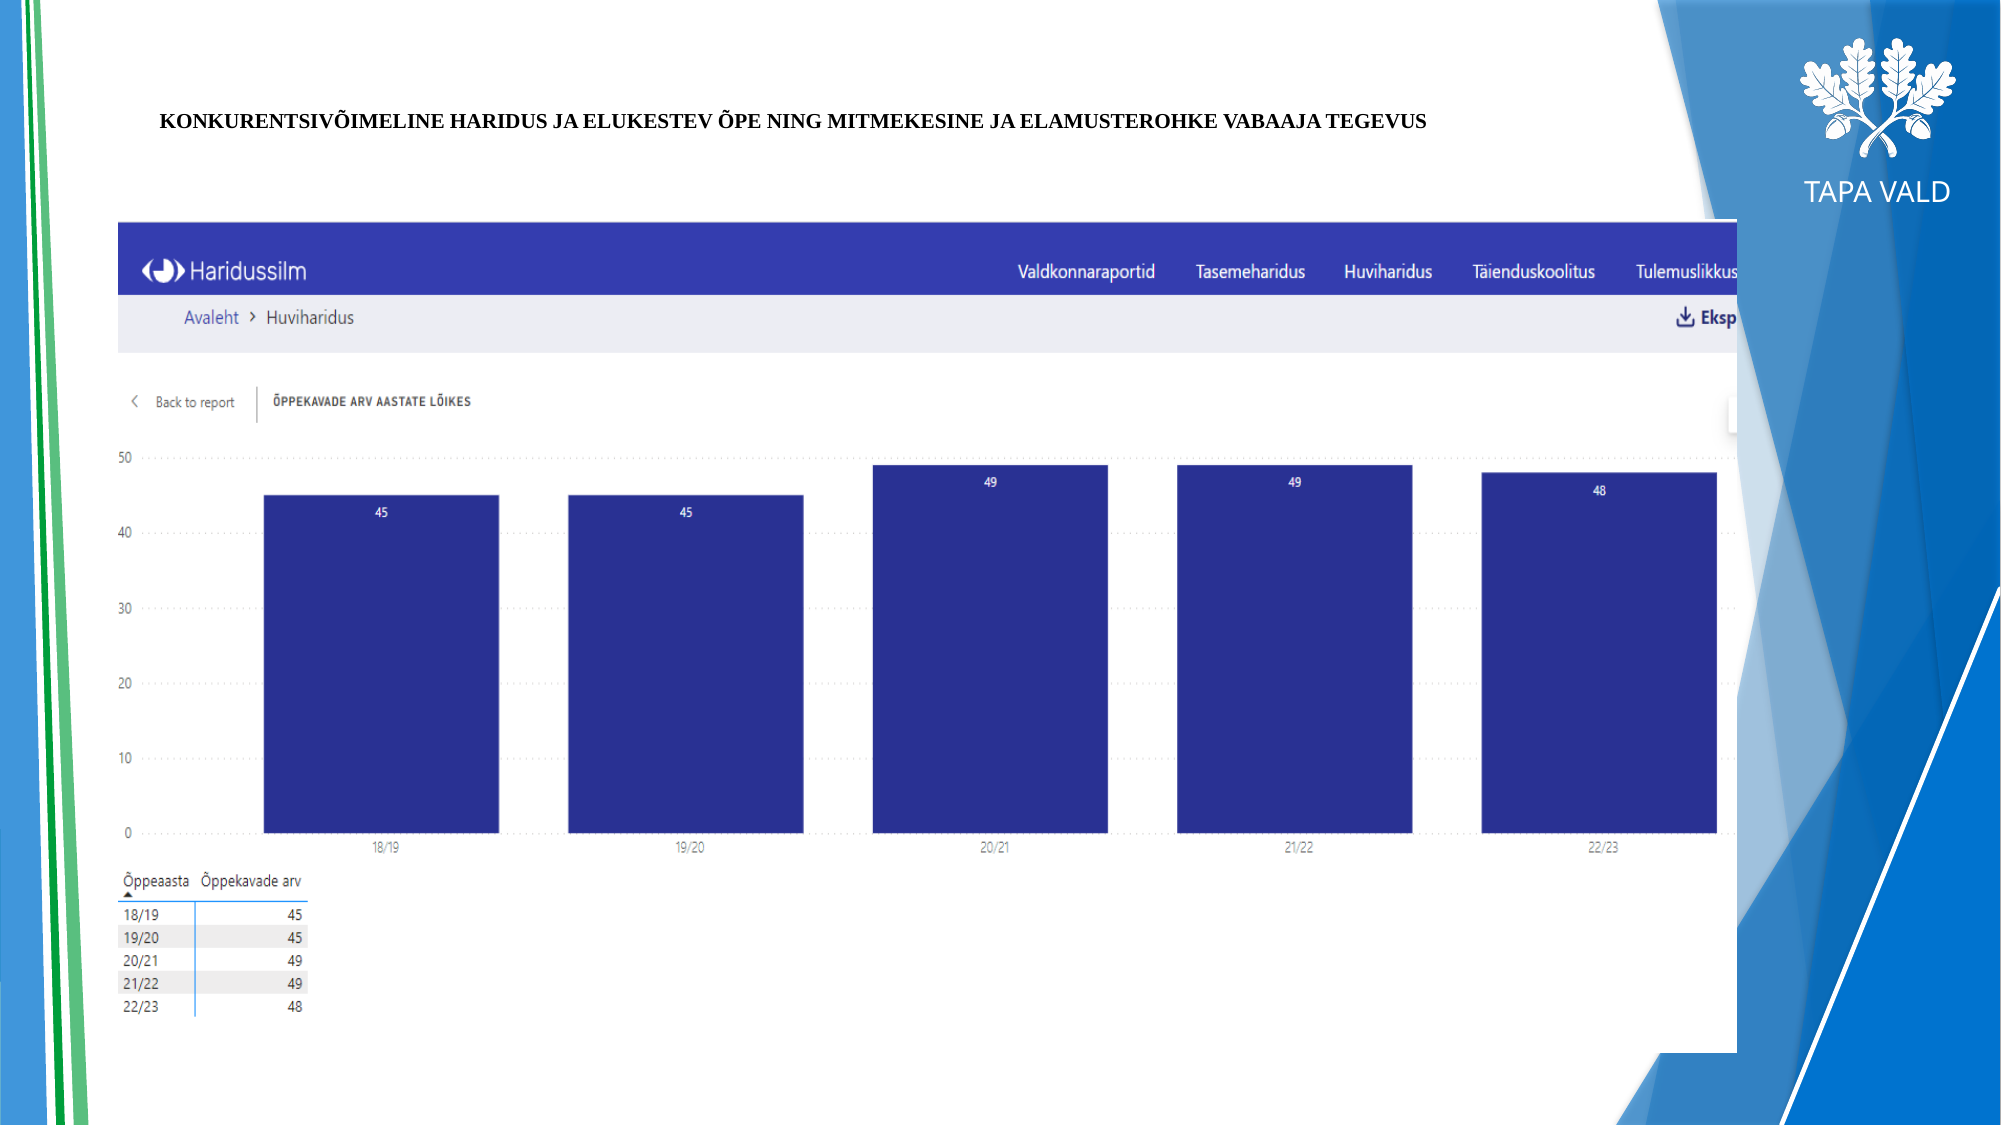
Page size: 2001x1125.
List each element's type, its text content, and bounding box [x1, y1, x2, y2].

title KONKURENTSIVÕIMELINE HARIDUS JA ELUKESTEV ÕPE NING MITMEKESINE JA ELAMUSTEROHKE VABAAJA TEGEVUS [144, 99, 1710, 193]
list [118, 219, 1738, 1053]
picture [1800, 38, 1956, 158]
